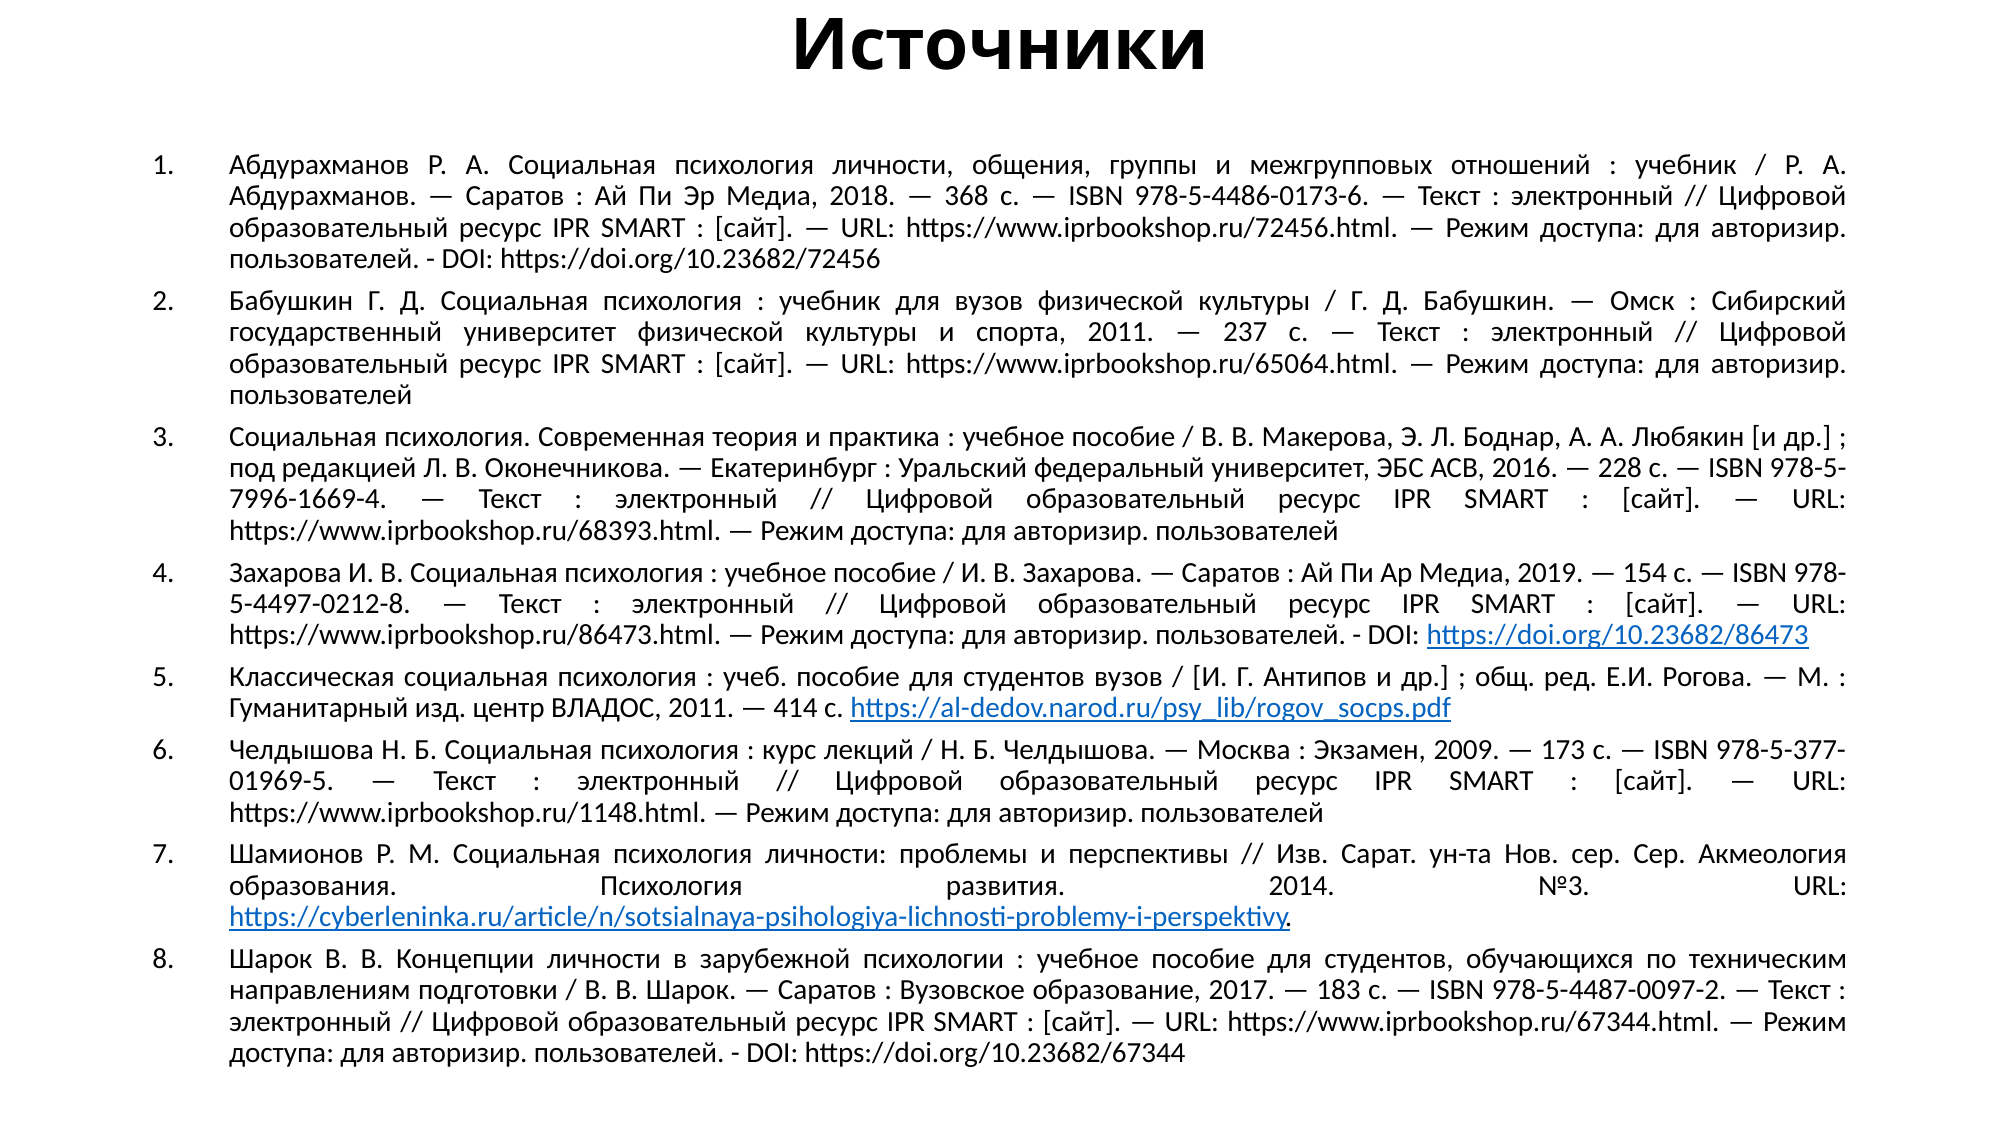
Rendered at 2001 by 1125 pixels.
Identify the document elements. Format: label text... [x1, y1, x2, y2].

title Источники [137, 0, 1863, 141]
list Абдурахманов Р. А. Социальная психология личности, общения, группы и межгрупповых отношений : учебник / Р. А. Абдурахманов. — Саратов : Ай Пи Эр Медиа, 2018. — 368 c. — ISBN 978-5-4486-0173-6. — Текст : электронный // Цифровой образовательный ресурс IPR SMART : [сайт]. — URL: https://www.iprbookshop.ru/72456.html. — Режим доступа: для авторизир. пользователей. - DOI: https://doi.org/10.23682/72456 Бабушкин Г. Д. Социальная психология : учебник для вузов физической культуры / Г. Д. Бабушкин. — Омск : Сибирский государственный университет физической культуры и спорта, 2011. — 237 c. — Текст : электронный // Цифровой образовательный ресурс IPR SMART : [сайт]. — URL: https://www.iprbookshop.ru/65064.html. — Режим доступа: для авторизир. пользователей Социальная психология. Современная теория и практика : учебное пособие / В. В. Макерова, Э. Л. Боднар, А. А. Любякин [и др.] ; под редакцией Л. В. Оконечникова. — Екатеринбург : Уральский федеральный университет, ЭБС АСВ, 2016. — 228 c. — ISBN 978-5-7996-1669-4. — Текст : электронный // Цифровой образовательный ресурс IPR SMART : [сайт]. — URL: https://www.iprbookshop.ru/68393.html. — Режим доступа: для авторизир. пользователей Захарова И. В. Социальная психология : учебное пособие / И. В. Захарова. — Саратов : Ай Пи Ар Медиа, 2019. — 154 c. — ISBN 978-5-4497-0212-8. — Текст : электронный // Цифровой образовательный ресурс IPR SMART : [сайт]. — URL: https://www.iprbookshop.ru/86473.html. — Режим доступа: для авторизир. пользователей. - DOI: https://doi.org/10.23682/86473 Классическая социальная психология : учеб. пособие для студентов вузов / [И. Г. Антипов и др.] ; общ. ред. Е.И. Рогова. — М. : Гуманитарный изд. центр ВЛАДОС, 2011. — 414 с. https://al-dedov.narod.ru/psy_lib/rogov_socps.pdf Челдышова Н. Б. Социальная психология : курс лекций / Н. Б. Челдышова. — Москва : Экзамен, 2009. — 173 c. — ISBN 978-5-377-01969-5. — Текст : электронный // Цифровой образовательный ресурс IPR SMART : [сайт]. — URL: https://www.iprbookshop.ru/1148.html. — Режим доступа: для авторизир. пользователей Шамионов Р. М. Социальная психология личности: проблемы и перспективы // Изв. Сарат. ун-та Нов. сер. Сер. Акмеология образования. Психология развития. 2014. №3. URL: https://cyberleninka.ru/article/n/sotsialnaya-psihologiya-lichnosti-problemy-i-perspektivy. Шарок В. В. Концепции личности в зарубежной психологии : учебное пособие для студентов, обучающихся по техническим направлениям подготовки / В. В. Шарок. — Саратов : Вузовское образование, 2017. — 183 c. — ISBN 978-5-4487-0097-2. — Текст : электронный // Цифровой образовательный ресурс IPR SMART : [сайт]. — URL: https://www.iprbookshop.ru/67344.html. — Режим доступа: для авторизир. пользователей. - DOI: https://doi.org/10.23682/67344 [137, 141, 1863, 1125]
